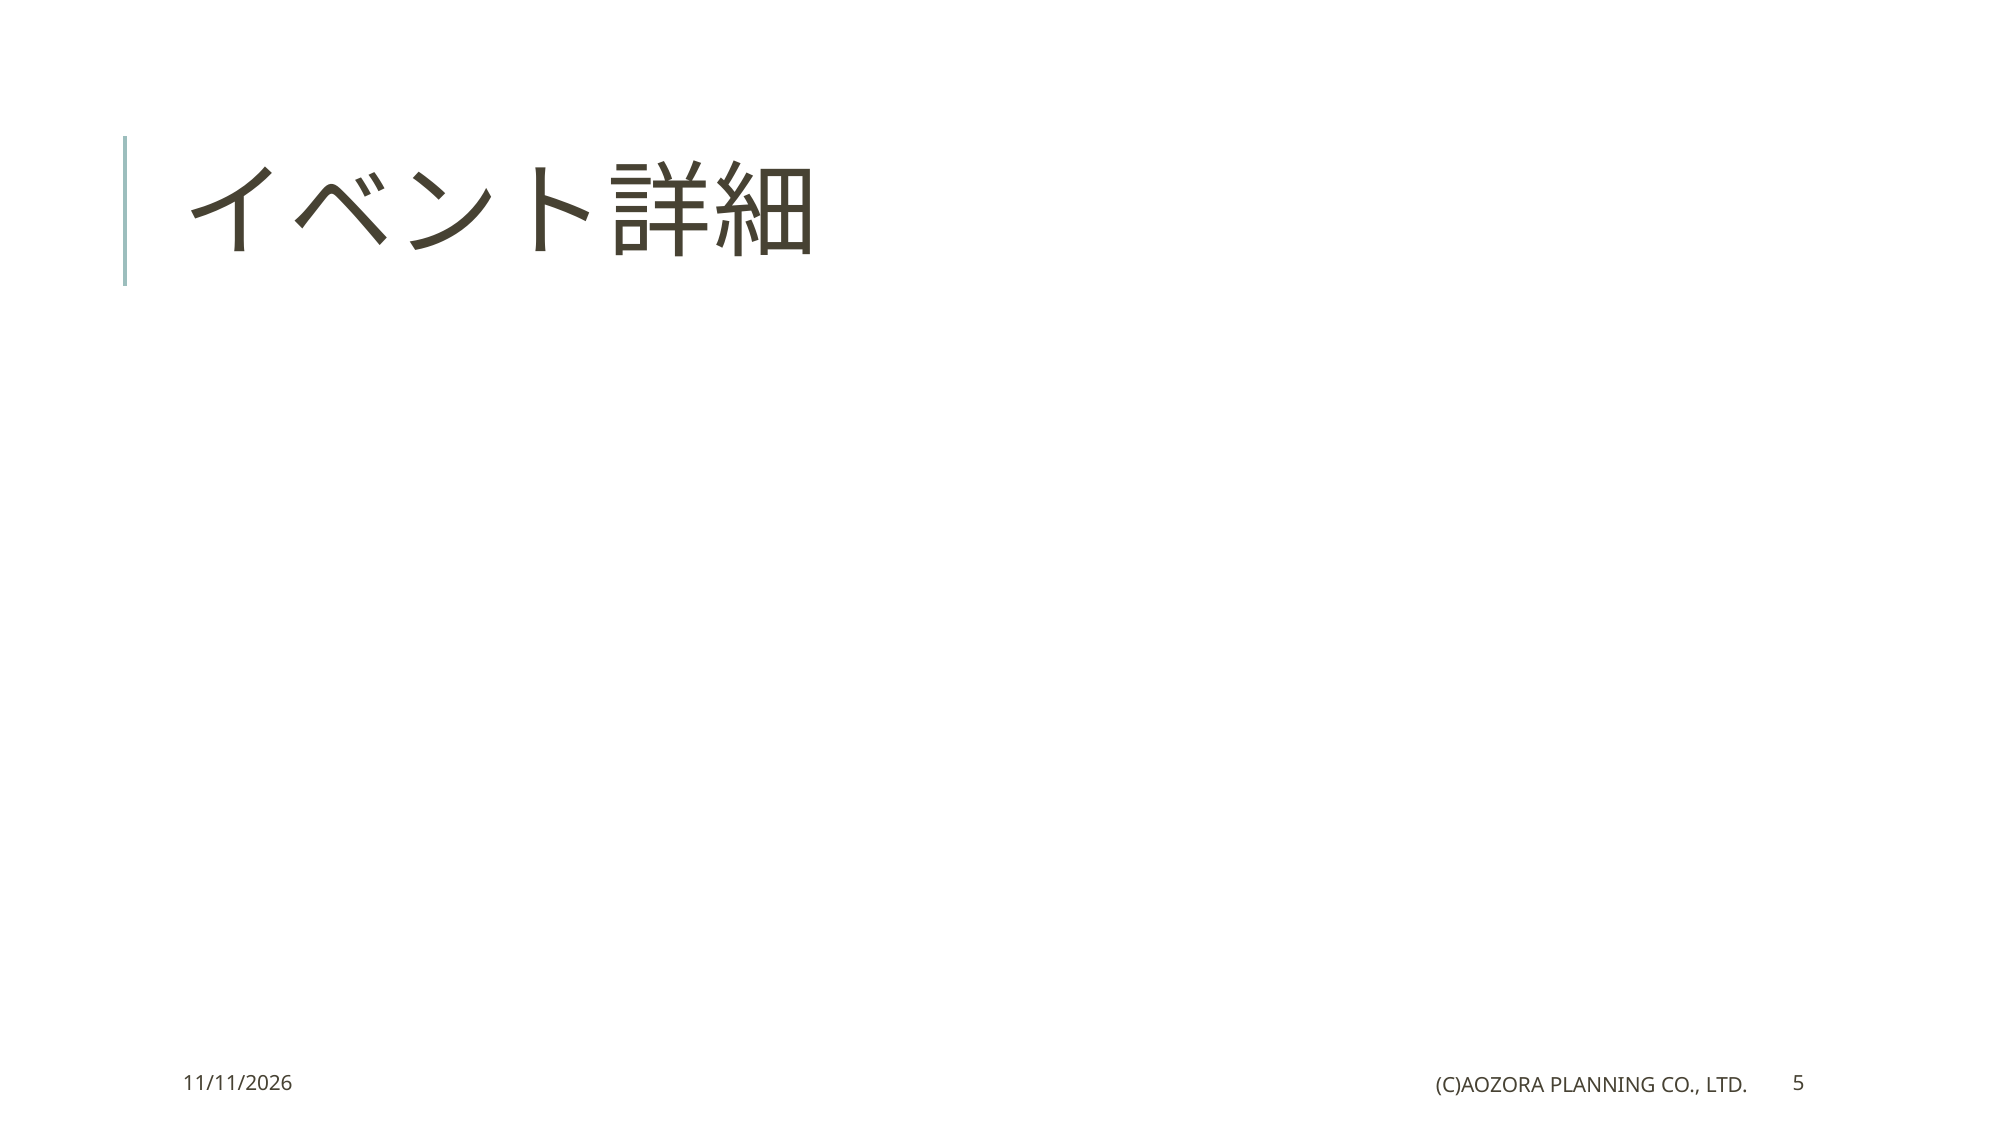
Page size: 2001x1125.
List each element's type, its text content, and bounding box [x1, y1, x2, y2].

title イベント詳細 [168, 96, 1763, 342]
footer (c)Aozora Planning Co., Ltd. [794, 1061, 1763, 1107]
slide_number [168, 1061, 522, 1107]
slide_number 5 [1777, 1061, 1938, 1107]
